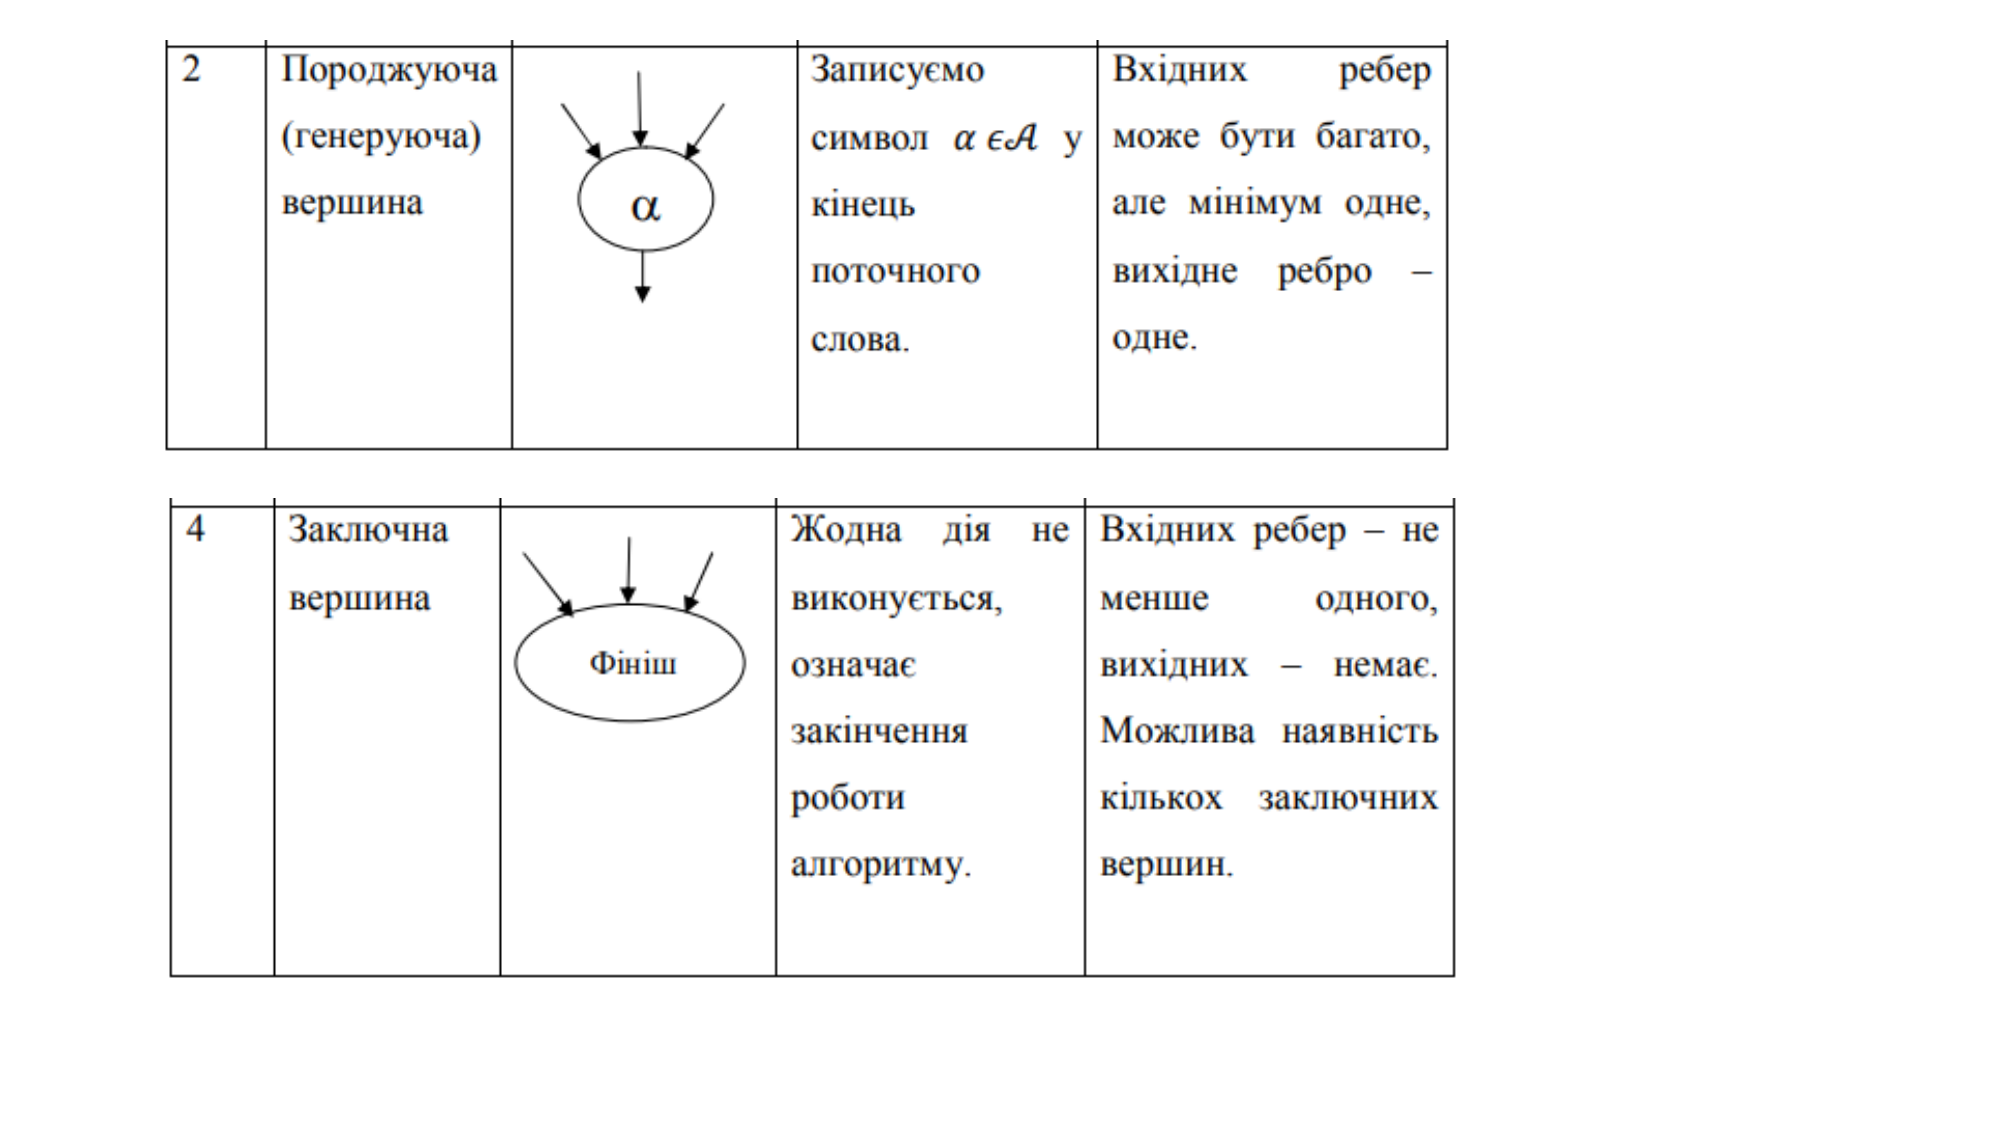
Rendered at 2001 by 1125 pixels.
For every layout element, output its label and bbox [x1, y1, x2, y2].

picture [162, 498, 1466, 986]
picture [162, 40, 1455, 459]
